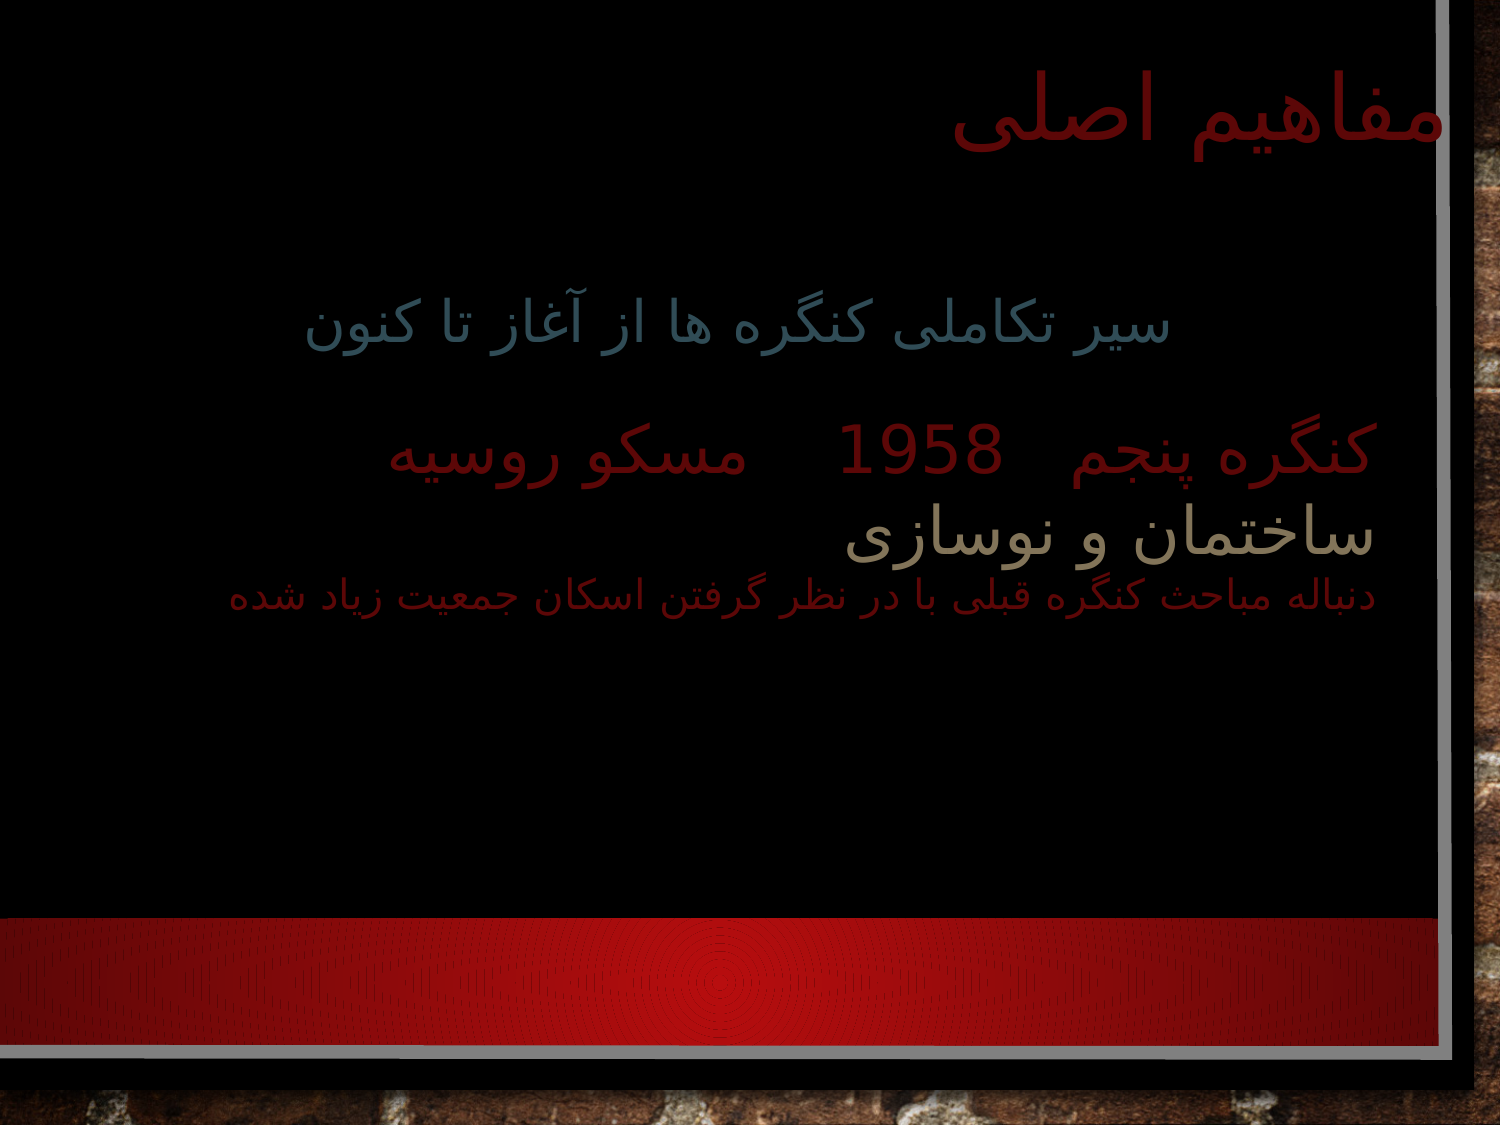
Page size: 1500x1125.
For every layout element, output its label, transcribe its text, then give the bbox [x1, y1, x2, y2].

list سیر تکاملی کنگره ها از آغاز تا کنون [112, 262, 1425, 400]
text_box مفاهیم اصلی [171, 0, 1451, 161]
text_box کنگره پنجم 1958 مسکو روسیه ساختمان و نوسازی دنباله مباحث کنگره قبلی با در نظر گرفتن اسکان جمعیت زیاد شده [162, 399, 1438, 1120]
picture [0, 0, 1500, 1125]
